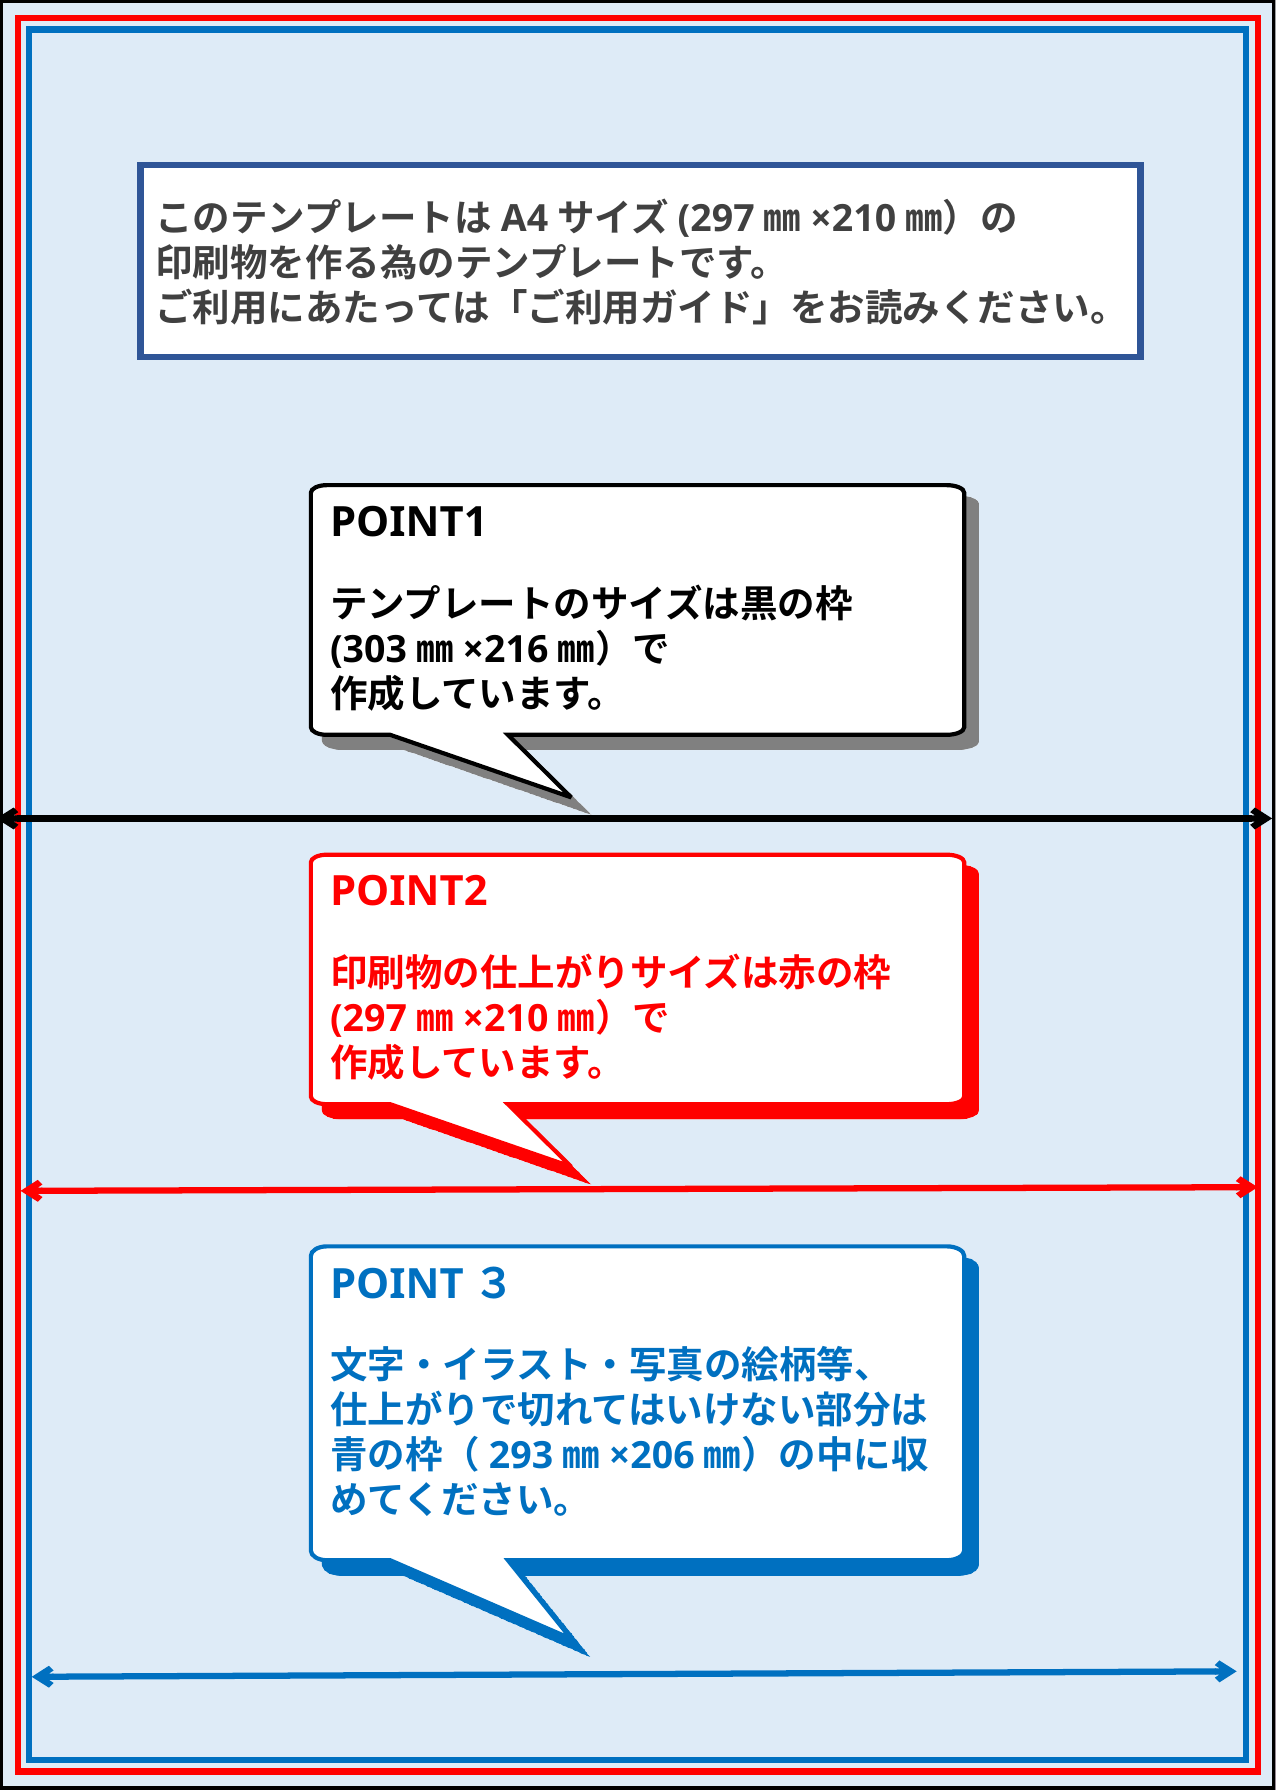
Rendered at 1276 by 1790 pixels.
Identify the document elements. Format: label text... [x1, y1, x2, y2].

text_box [31, 1671, 1237, 1677]
text_box [0, 0, 1276, 1790]
text_box [28, 822, 1247, 1187]
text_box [20, 1187, 1258, 1191]
text_box [28, 1191, 1247, 1761]
text_box POINT1 テンプレートのサイズは黒の枠 (303㎜×216㎜）で 作成しています。 [310, 485, 965, 798]
text_box POINT2 印刷物の仕上がりサイズは赤の枠(297㎜×210㎜）で 作成しています。 [310, 854, 965, 1167]
text_box [17, 822, 1259, 1773]
text_box POINT３ 文字・イラスト・写真の絵柄等、 仕上がりで切れてはいけない部分は 青の枠（293㎜×206㎜）の中に収めてください。 [310, 1246, 965, 1639]
text_box このテンプレートはA4サイズ(297㎜×210㎜）の 印刷物を作る為のテンプレートです。 ご利用にあたっては「ご利用ガイド」をお読みください。 [140, 164, 1142, 358]
text_box [28, 28, 1247, 815]
text_box [17, 17, 1259, 815]
